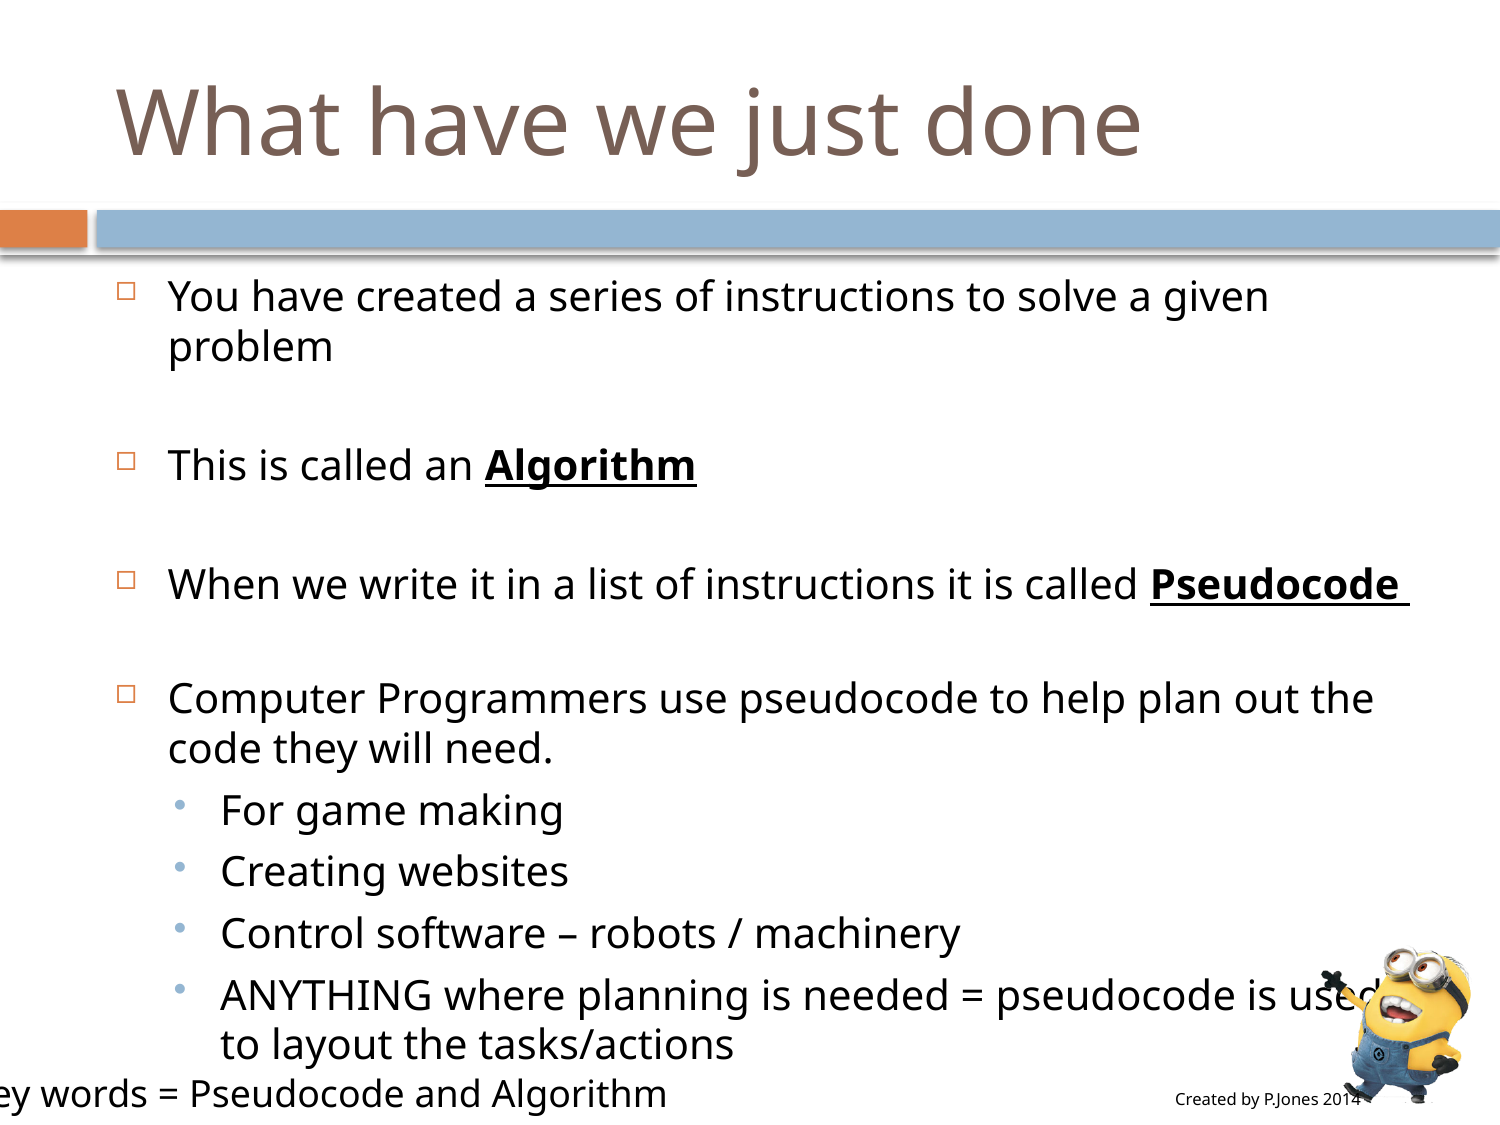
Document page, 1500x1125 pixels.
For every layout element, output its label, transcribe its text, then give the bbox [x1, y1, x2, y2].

text_box Created by P.Jones 2014 [1160, 1081, 1310, 1116]
text_box Key words = Pseudocode and Algorithm [0, 1062, 684, 1123]
picture [1316, 928, 1480, 1114]
list You have created a series of instructions to solve a given problem This is called an Algorithm When we write it in a list of instructions it is called Pseudocode Computer Programmers use pseudocode to help plan out the code they will need. For game making Creating websites Control software – robots / machinery ANYTHING where planning is needed = pseudocode is used to layout the tasks/actions [100, 262, 1438, 1114]
title What have we just done [100, 37, 1438, 200]
